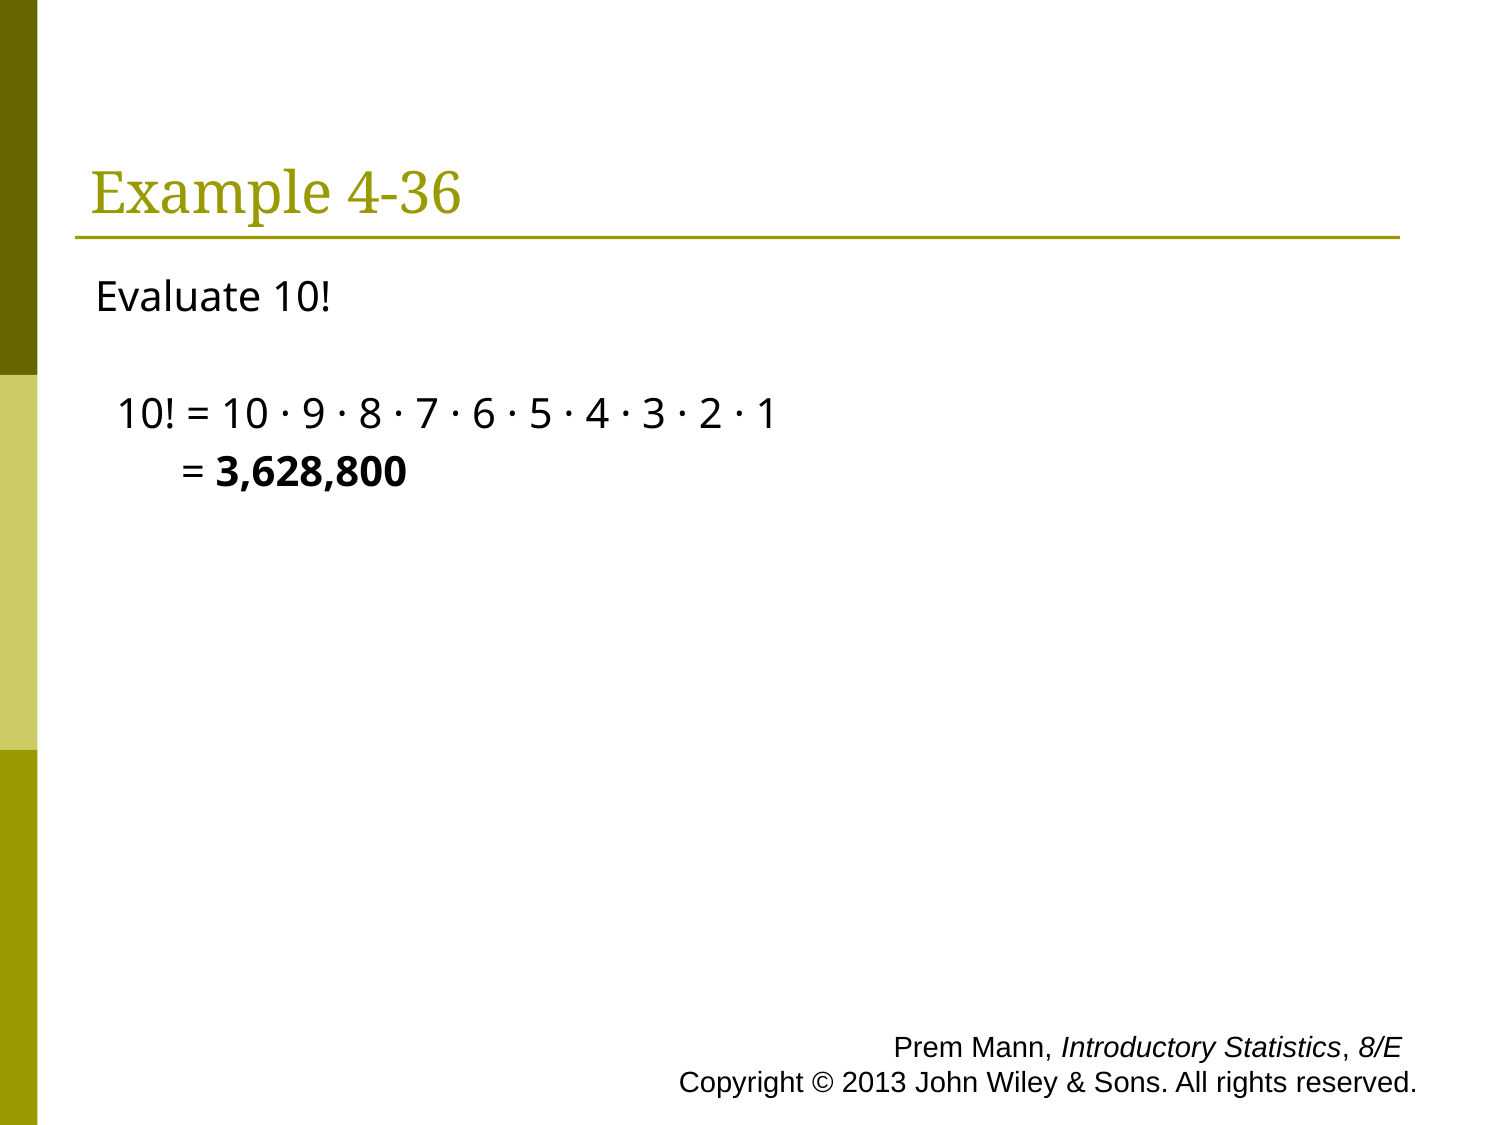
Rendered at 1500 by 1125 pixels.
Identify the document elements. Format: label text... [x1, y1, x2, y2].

text_box Prem Mann, Introductory Statistics, 8/E Copyright © 2013 John Wiley & Sons. All rights reserved. [664, 1020, 1449, 1106]
title Example 4-36 [75, 45, 1425, 233]
list Evaluate 10! 10! = 10 · 9 · 8 · 7 · 6 · 5 · 4 · 3 · 2 · 1 = 3,628,800 [79, 262, 1425, 938]
